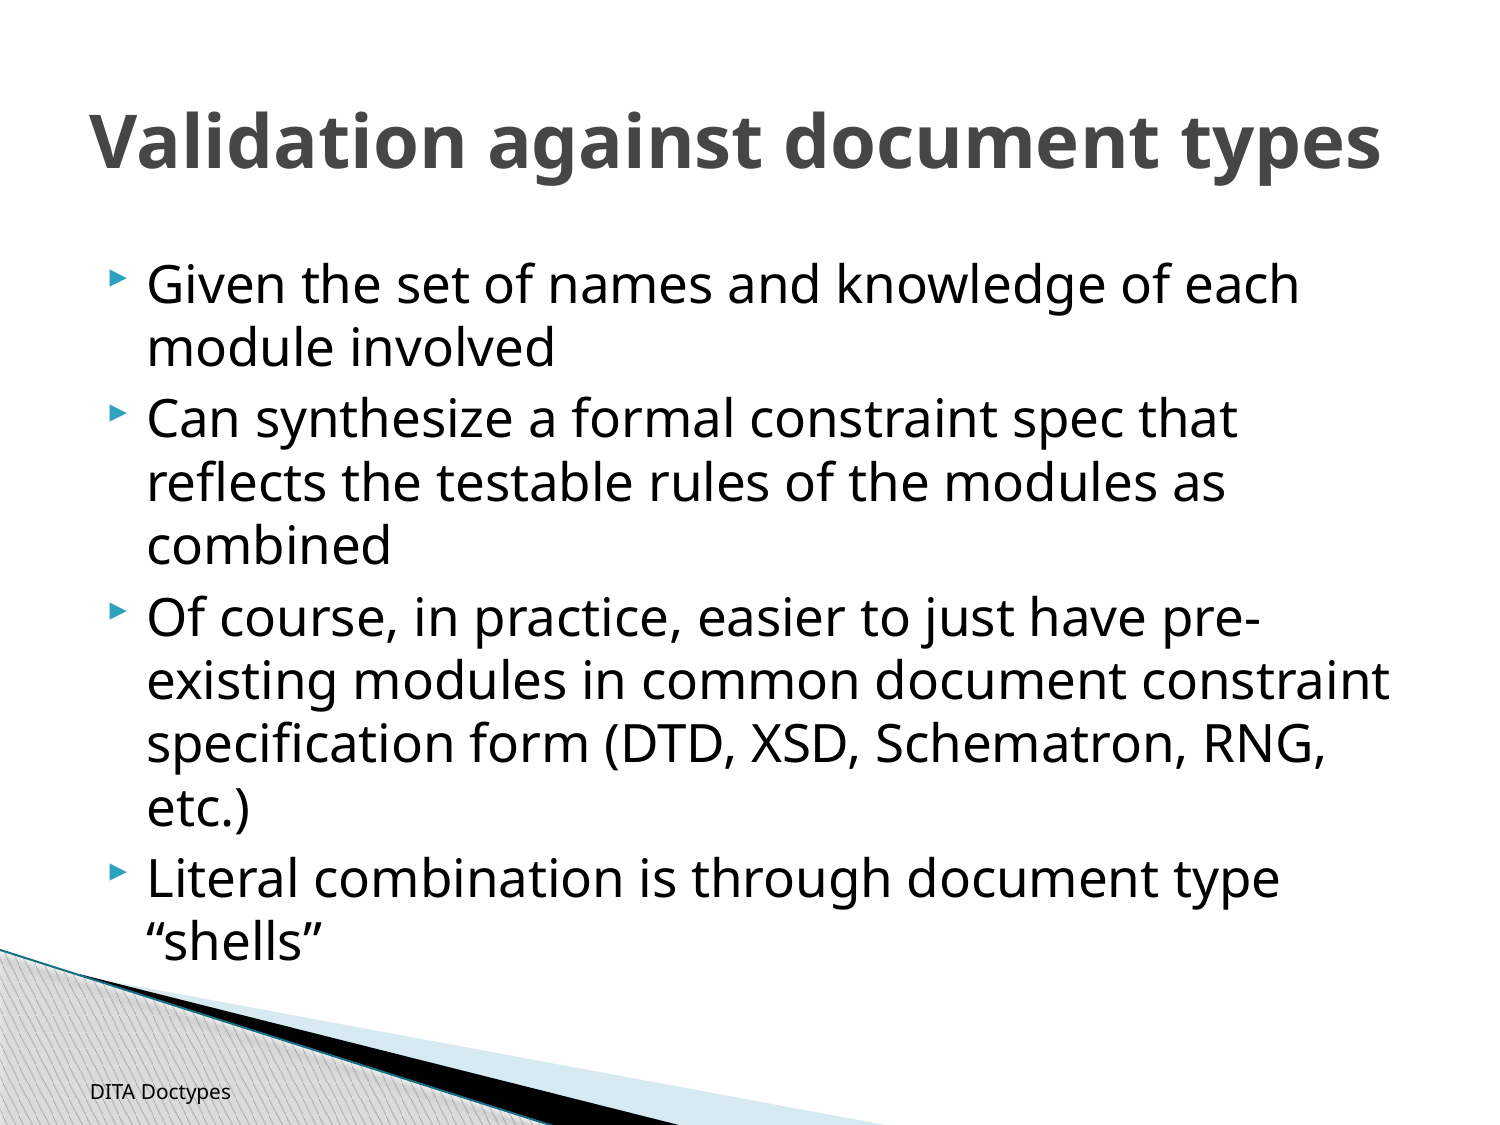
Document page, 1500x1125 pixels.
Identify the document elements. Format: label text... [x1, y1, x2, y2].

list Given the set of names and knowledge of each module involved Can synthesize a formal constraint spec that reflects the testable rules of the modules as combined Of course, in practice, easier to just have pre-existing modules in common document constraint specification form (DTD, XSD, Schematron, RNG, etc.) Literal combination is through document type “shells” [75, 243, 1425, 986]
title Validation against document types [75, 45, 1425, 233]
